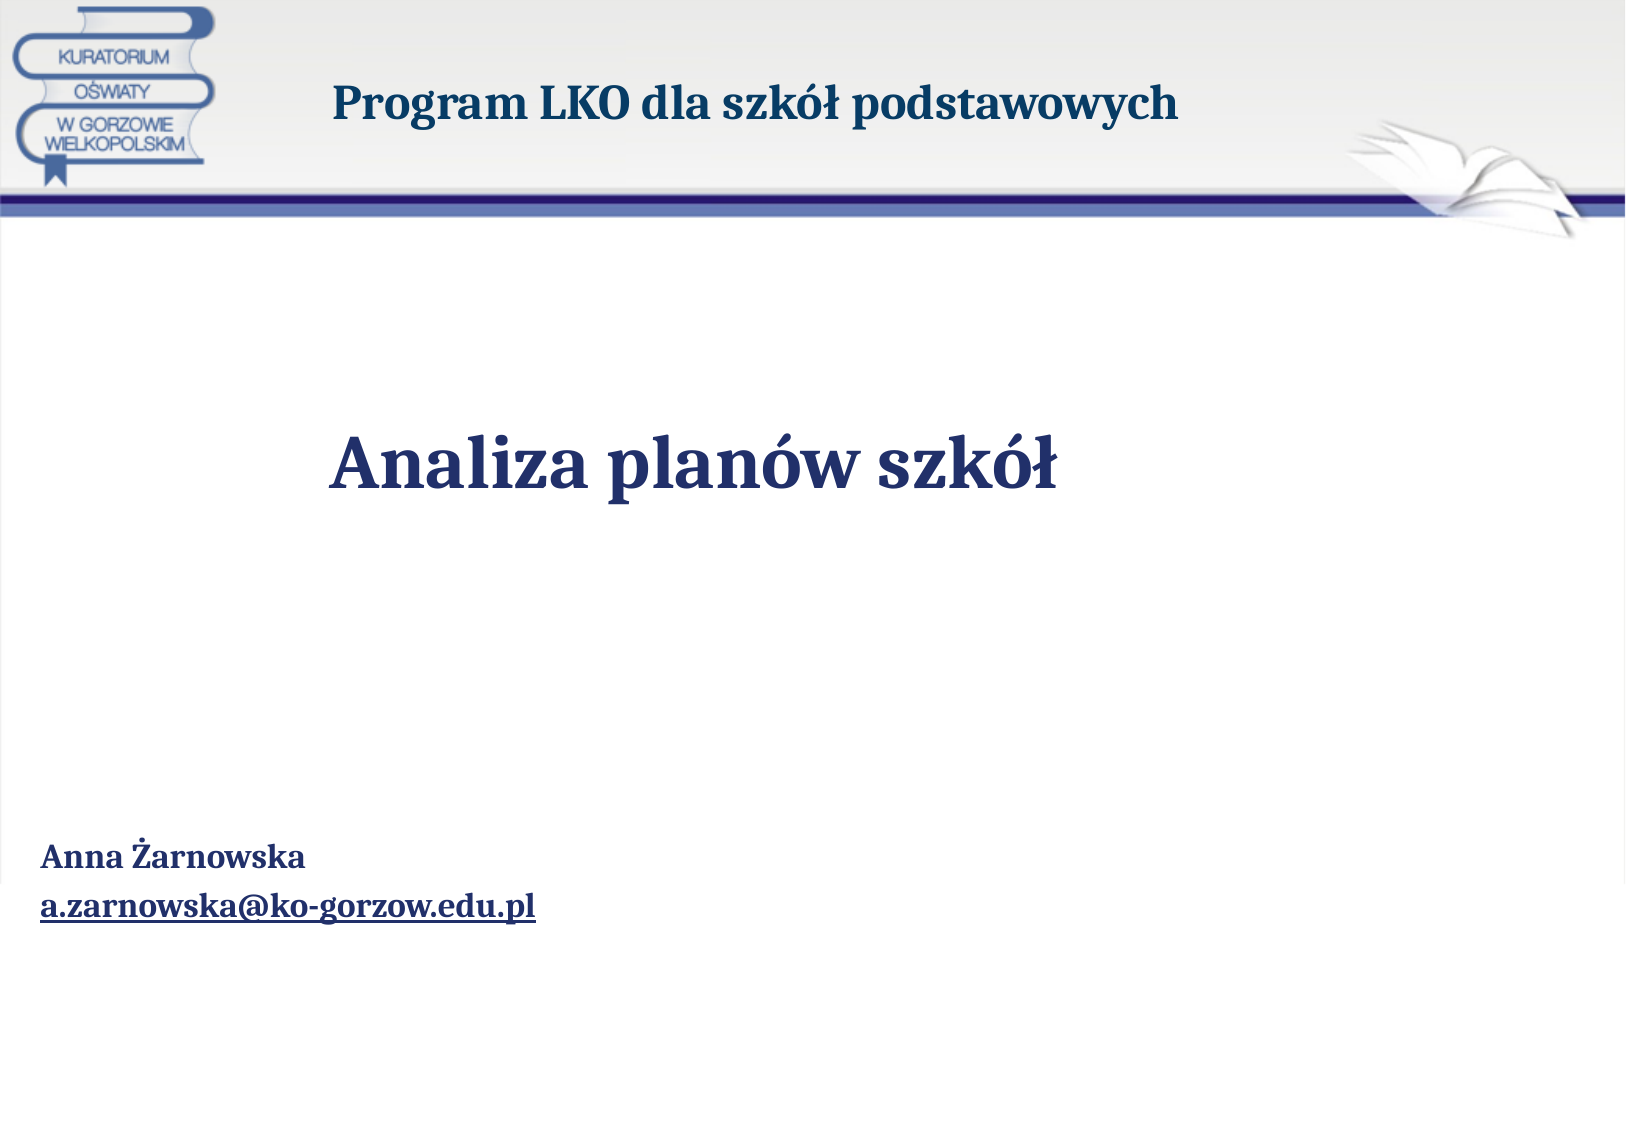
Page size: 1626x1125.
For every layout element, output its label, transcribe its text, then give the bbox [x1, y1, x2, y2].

list Analiza planów szkół Anna Żarnowska a.zarnowska@ko-gorzow.edu.pl [25, 234, 1600, 938]
title Program LKO dla szkół podstawowych [317, 23, 1600, 176]
picture [0, 0, 1626, 1125]
